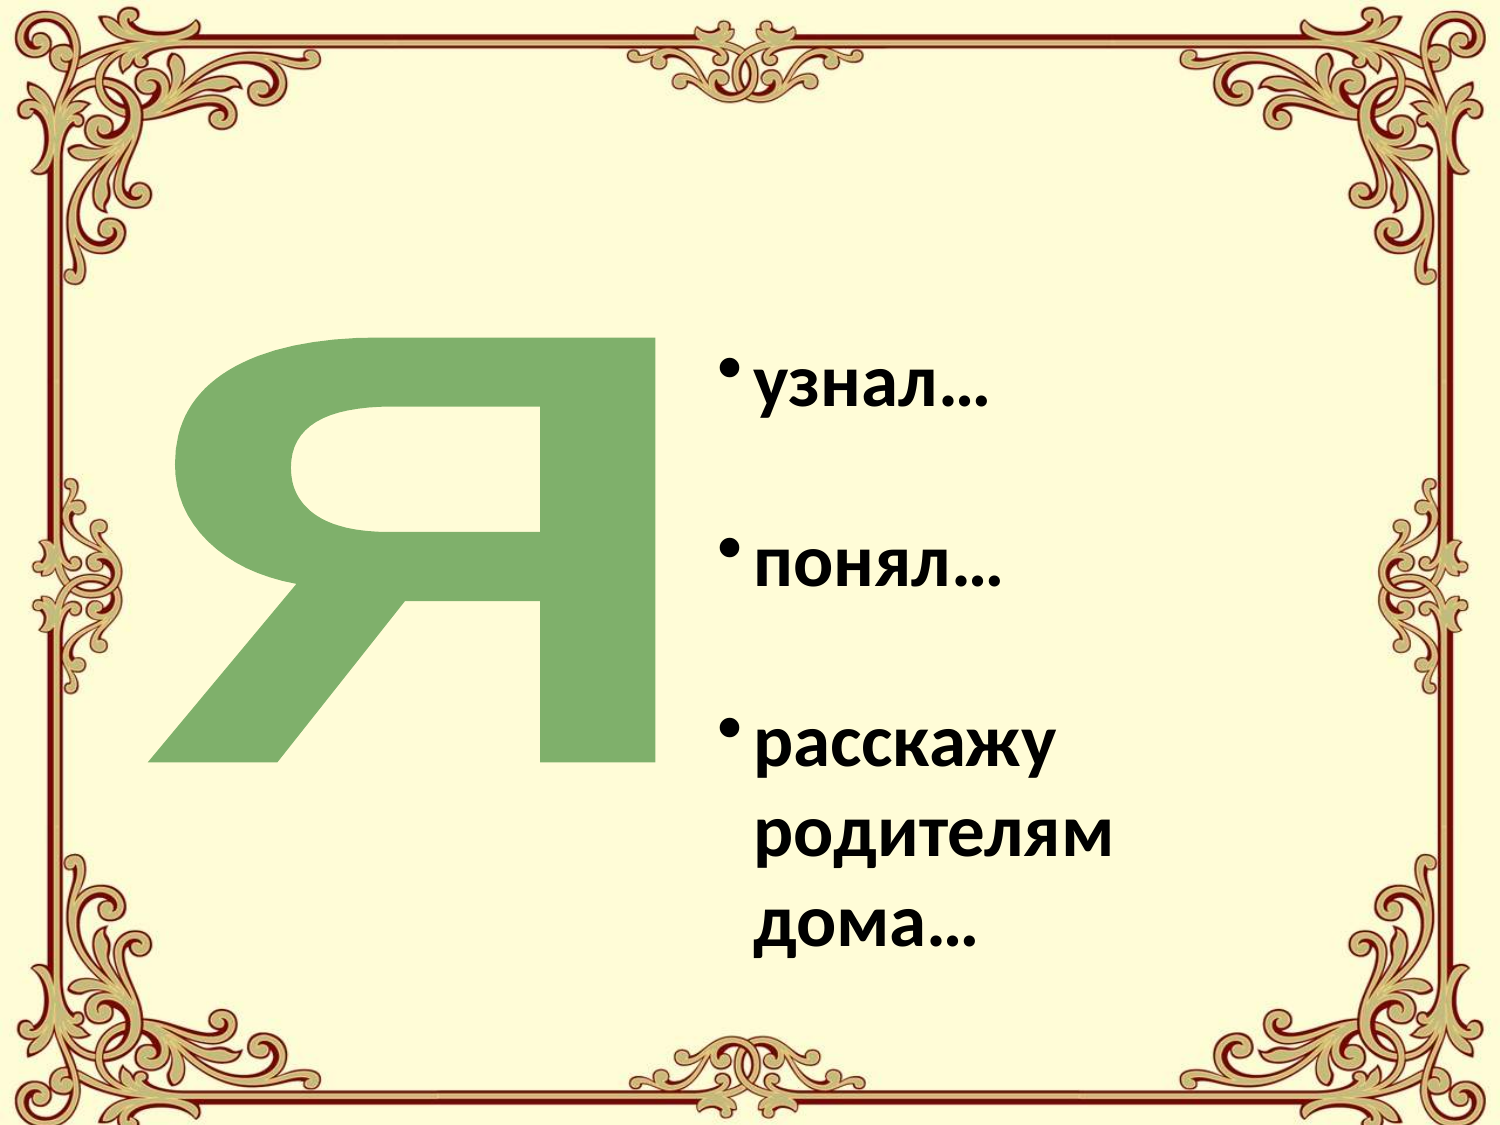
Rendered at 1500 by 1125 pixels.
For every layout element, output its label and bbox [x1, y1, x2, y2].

list [0, 0, 1500, 1125]
